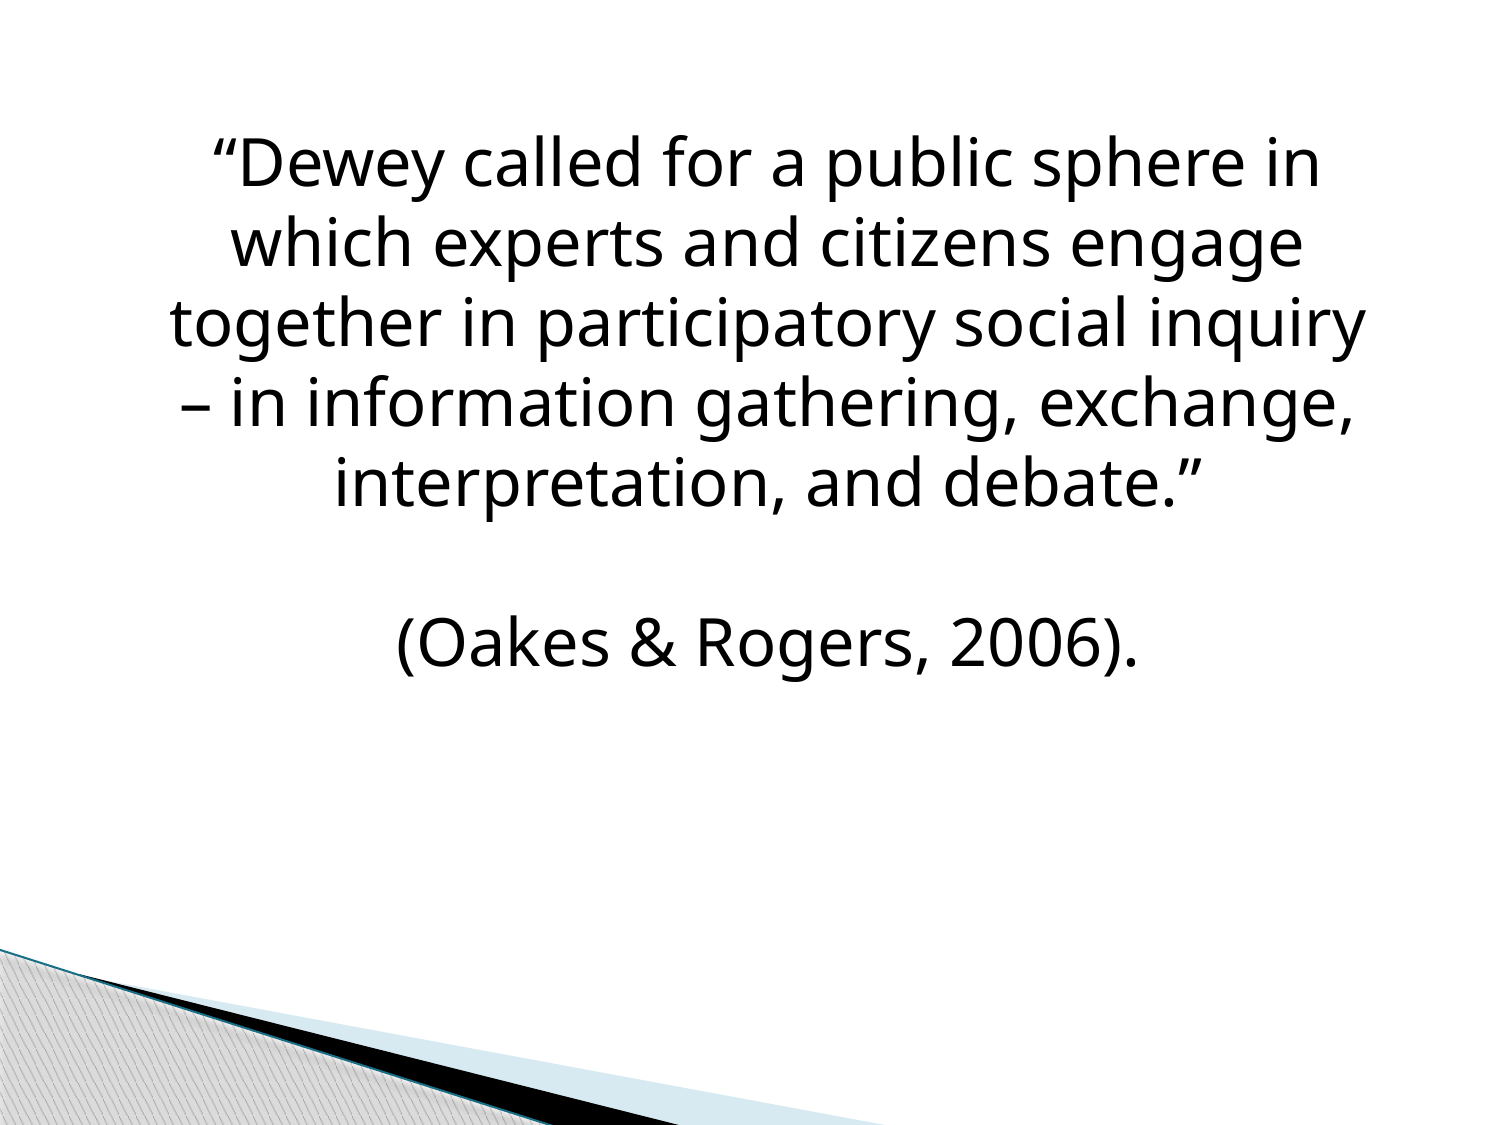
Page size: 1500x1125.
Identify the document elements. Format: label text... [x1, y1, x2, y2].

text_box “Dewey called for a public sphere in which experts and citizens engage together in participatory social inquiry – in information gathering, exchange, interpretation, and debate.” (Oakes & Rogers, 2006). [150, 112, 1388, 687]
